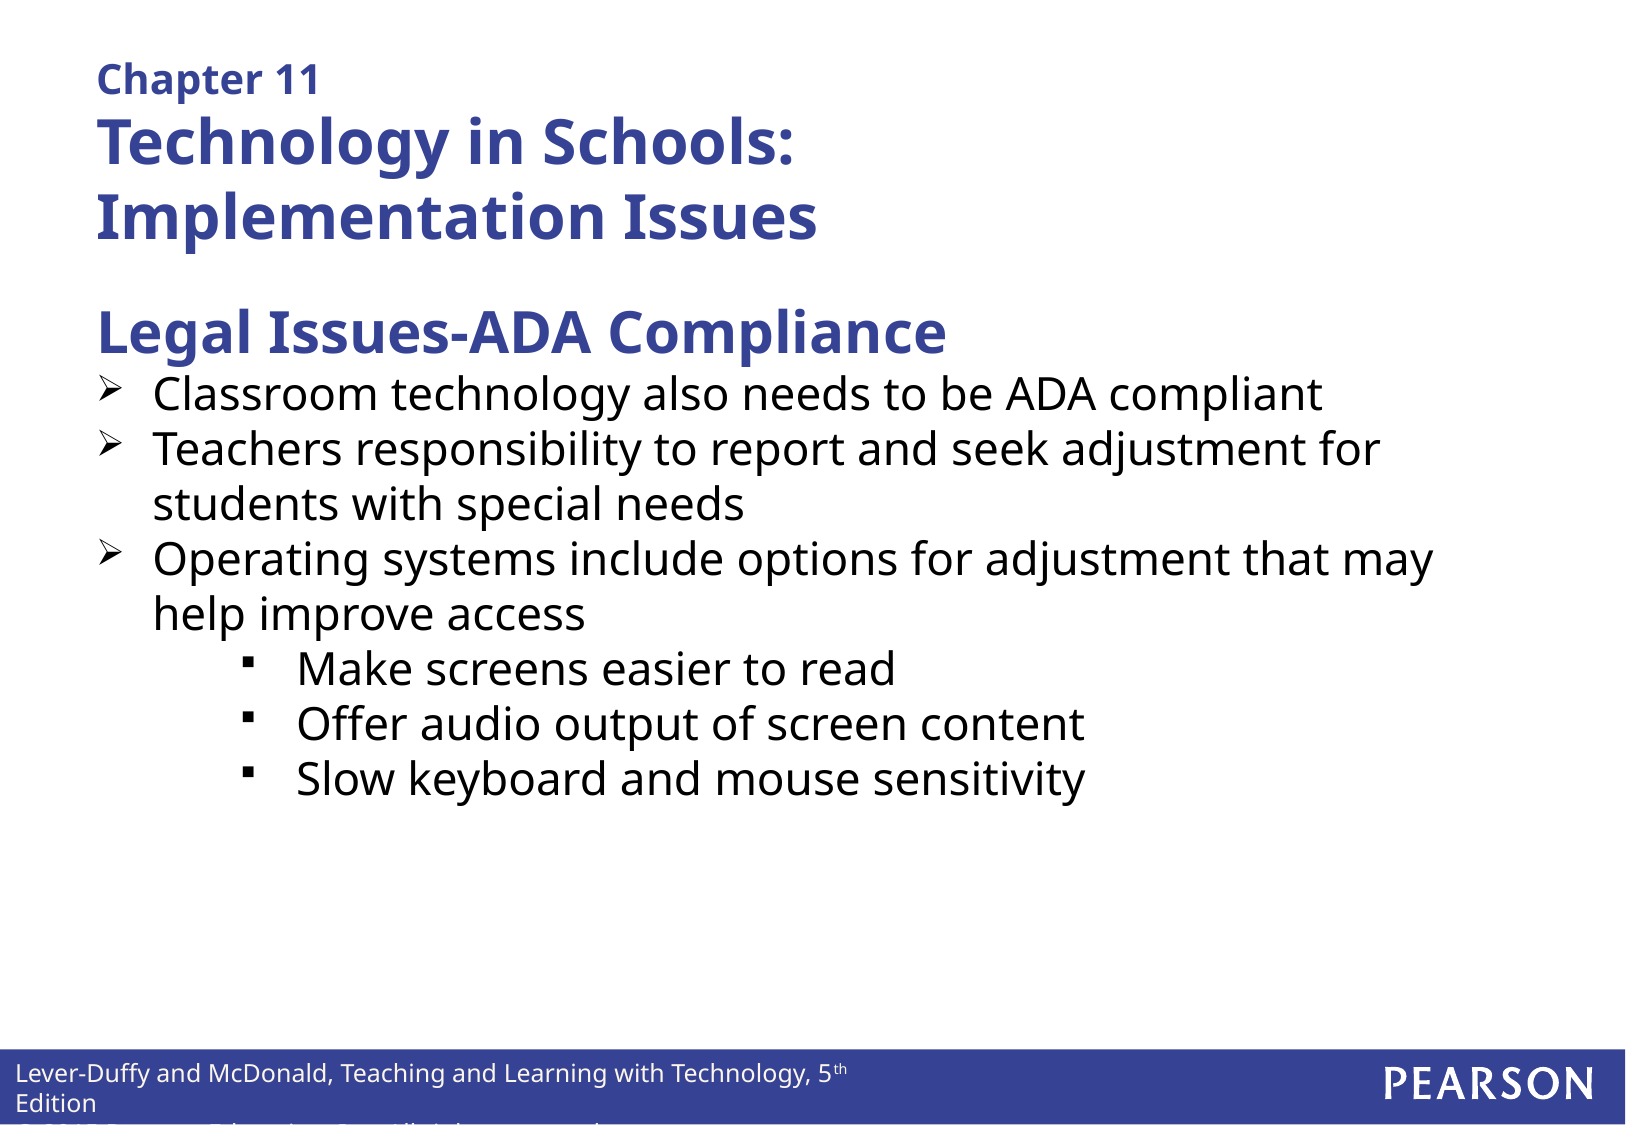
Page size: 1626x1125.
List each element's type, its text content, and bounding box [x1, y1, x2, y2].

list Legal Issues-ADA Compliance Classroom technology also needs to be ADA compliant Teachers responsibility to report and seek adjustment for students with special needs Operating systems include options for adjustment that may help improve access Make screens easier to read Offer audio output of screen content Slow keyboard and mouse sensitivity [81, 287, 1544, 1005]
title Chapter 11 Technology in Schools: Implementation Issues [81, 45, 1544, 233]
